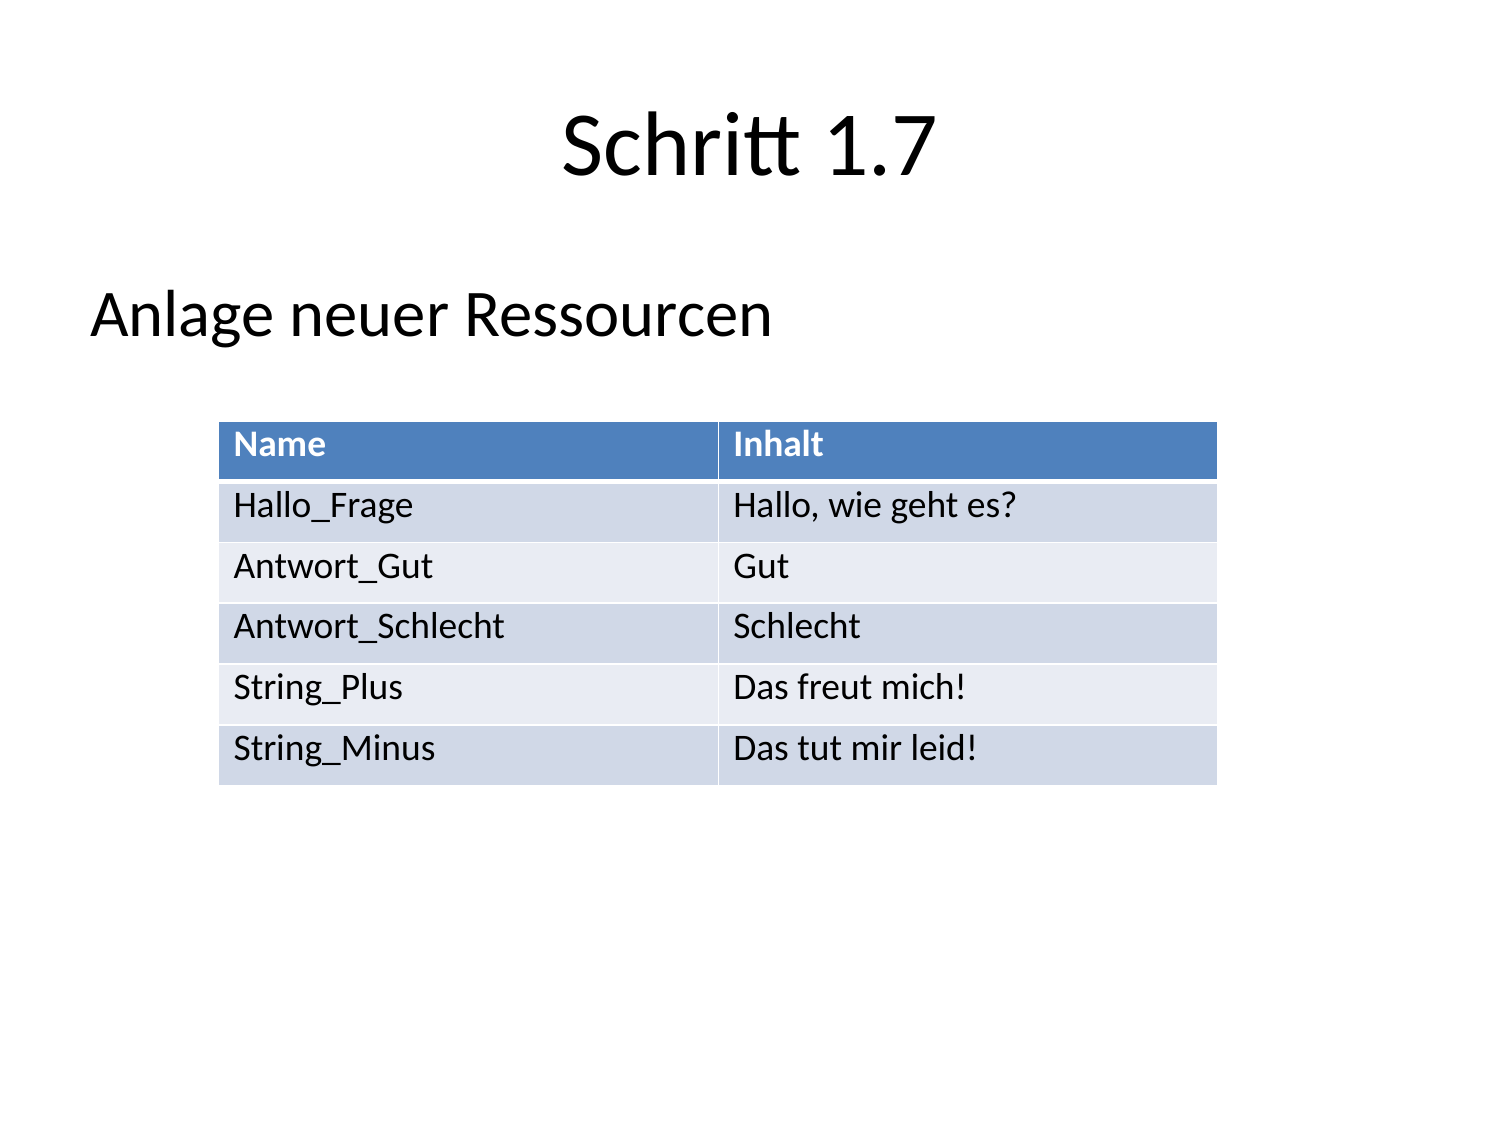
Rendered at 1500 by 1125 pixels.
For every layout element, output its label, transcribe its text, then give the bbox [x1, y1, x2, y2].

table_cell Gut [719, 543, 1217, 602]
table_cell Hallo, wie geht es? [719, 484, 1217, 542]
table_cell Schlecht [719, 604, 1217, 663]
table_header Inhalt [719, 422, 1217, 479]
table_cell Antwort_Schlecht [219, 604, 718, 663]
table_cell Antwort_Gut [219, 543, 718, 602]
table_cell Hallo_Frage [219, 484, 718, 542]
table_cell Das tut mir leid! [719, 726, 1217, 785]
table_cell String_Plus [219, 665, 718, 724]
title Schritt 1.7 [75, 45, 1425, 233]
table_cell String_Minus [219, 726, 718, 785]
list Anlage neuer Ressourcen [75, 262, 1425, 1005]
table_cell Das freut mich! [719, 665, 1217, 724]
table_header Name [219, 422, 718, 479]
